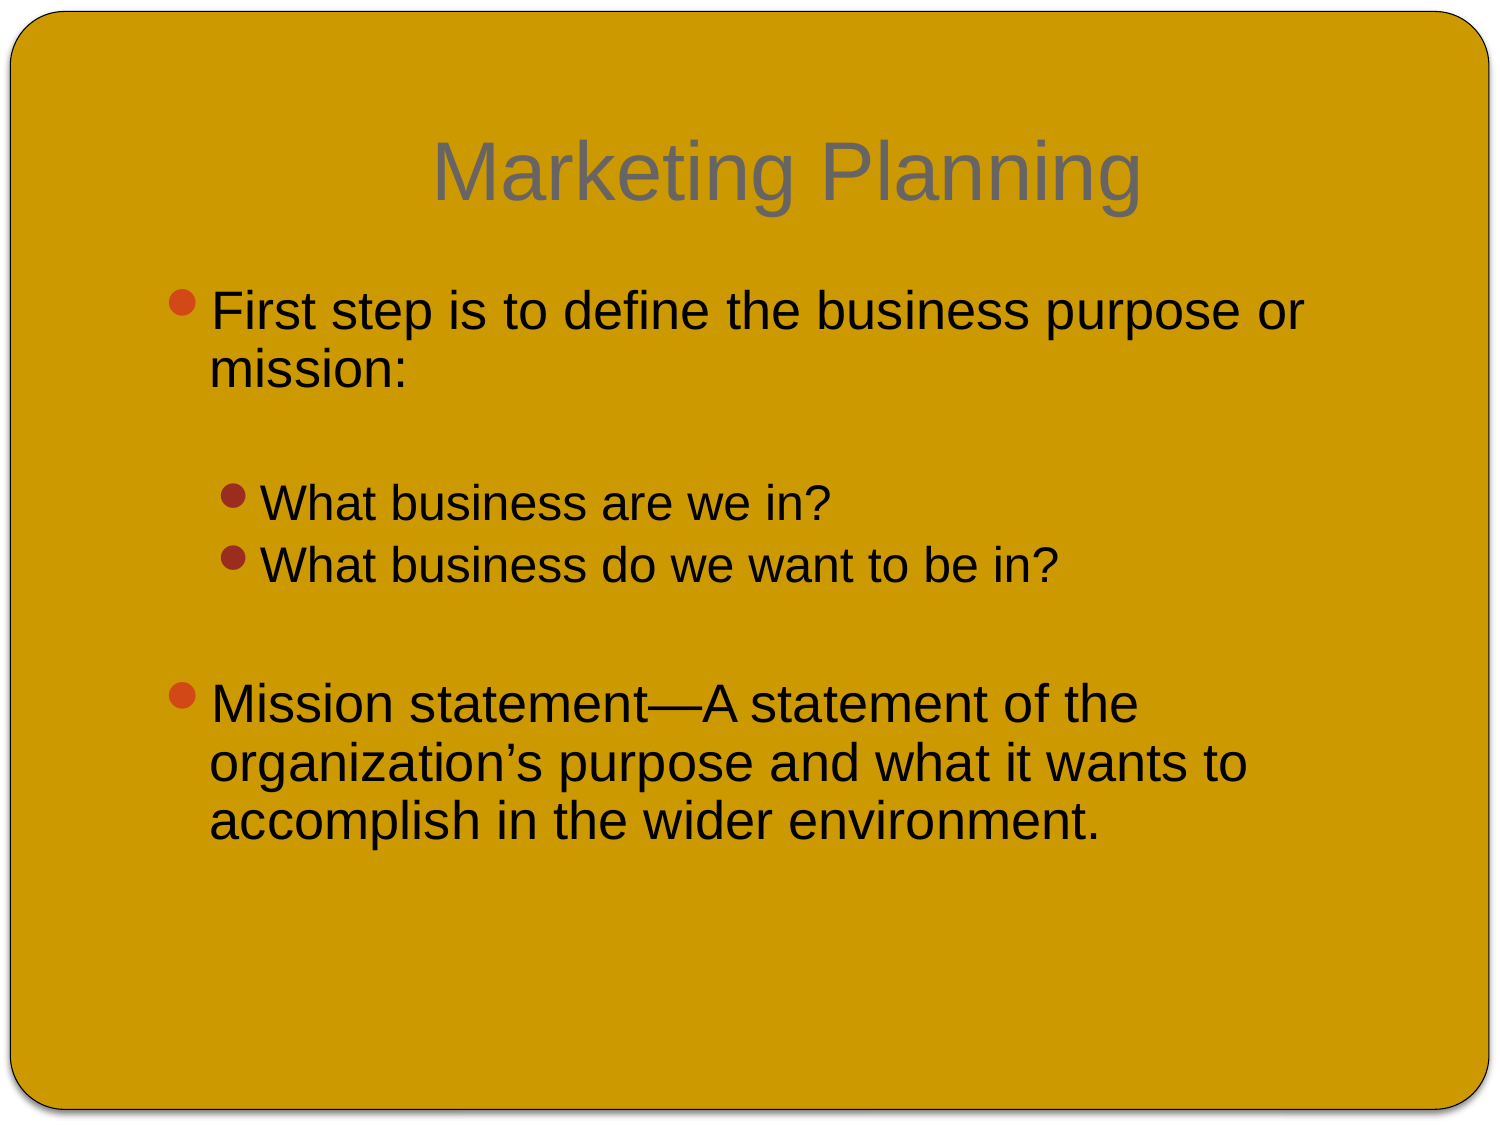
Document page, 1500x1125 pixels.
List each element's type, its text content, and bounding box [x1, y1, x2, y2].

list First step is to define the business purpose or mission: What business are we in? What business do we want to be in? Mission statement—A statement of the organization’s purpose and what it wants to accomplish in the wider environment. [149, 274, 1426, 988]
title Marketing Planning [149, 44, 1426, 233]
